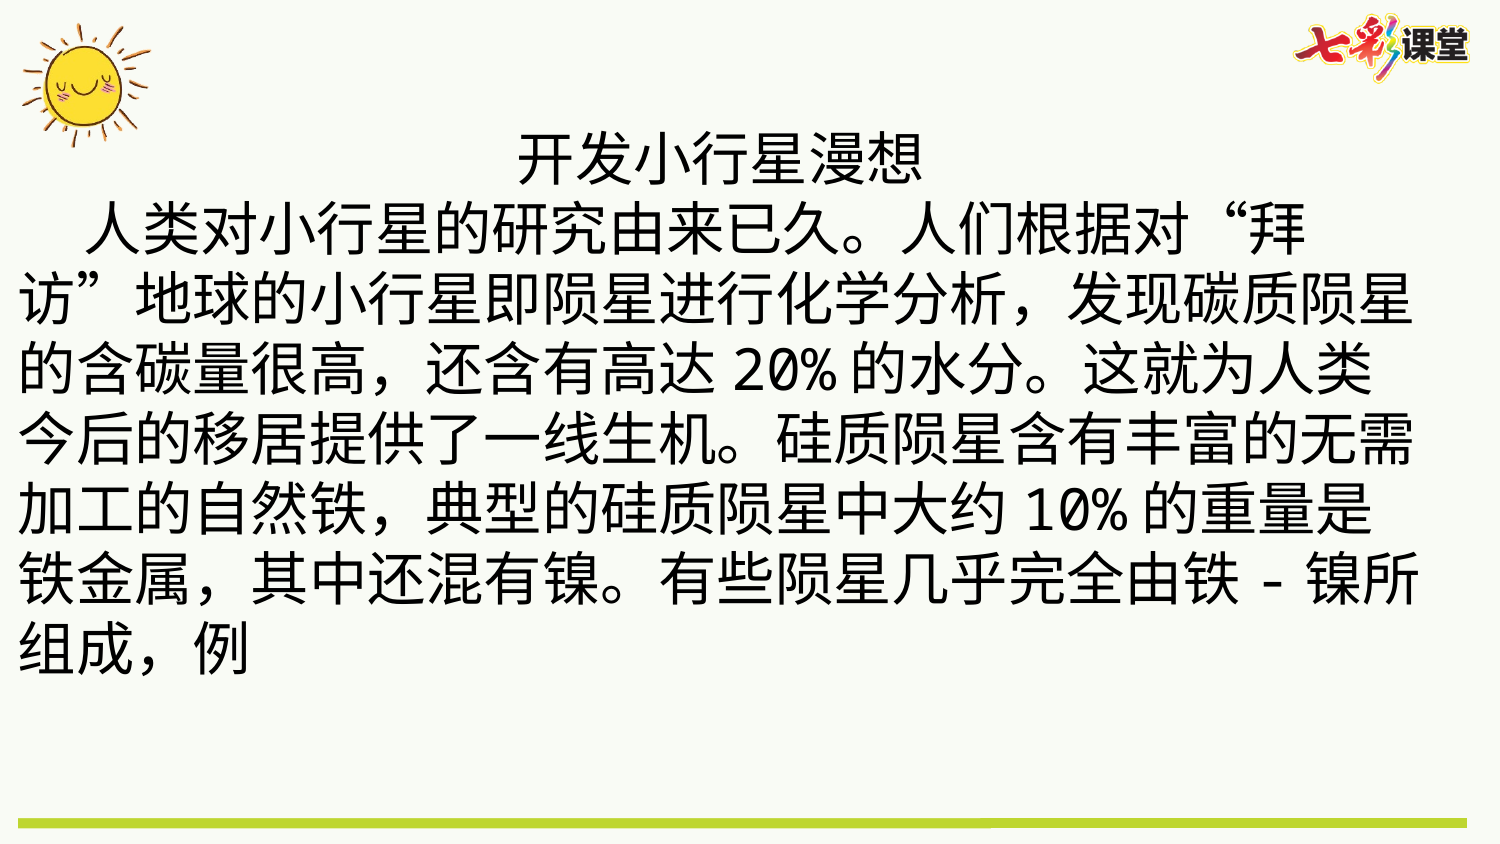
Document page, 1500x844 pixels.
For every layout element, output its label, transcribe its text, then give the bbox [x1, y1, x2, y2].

picture [18, 771, 1467, 844]
picture [0, 0, 173, 172]
picture [1291, 9, 1472, 87]
text_box 开发小行星漫想 人类对小行星的研究由来已久。人们根据对“拜访”地球的小行星即陨星进行化学分析，发现碳质陨星的含碳量很高，还含有高达20%的水分。这就为人类今后的移居提供了一线生机。硅质陨星含有丰富的无需加工的自然铁，典型的硅质陨星中大约10%的重量是铁金属，其中还混有镍。有些陨星几乎完全由铁-镍所组成，例 [3, 114, 1439, 690]
